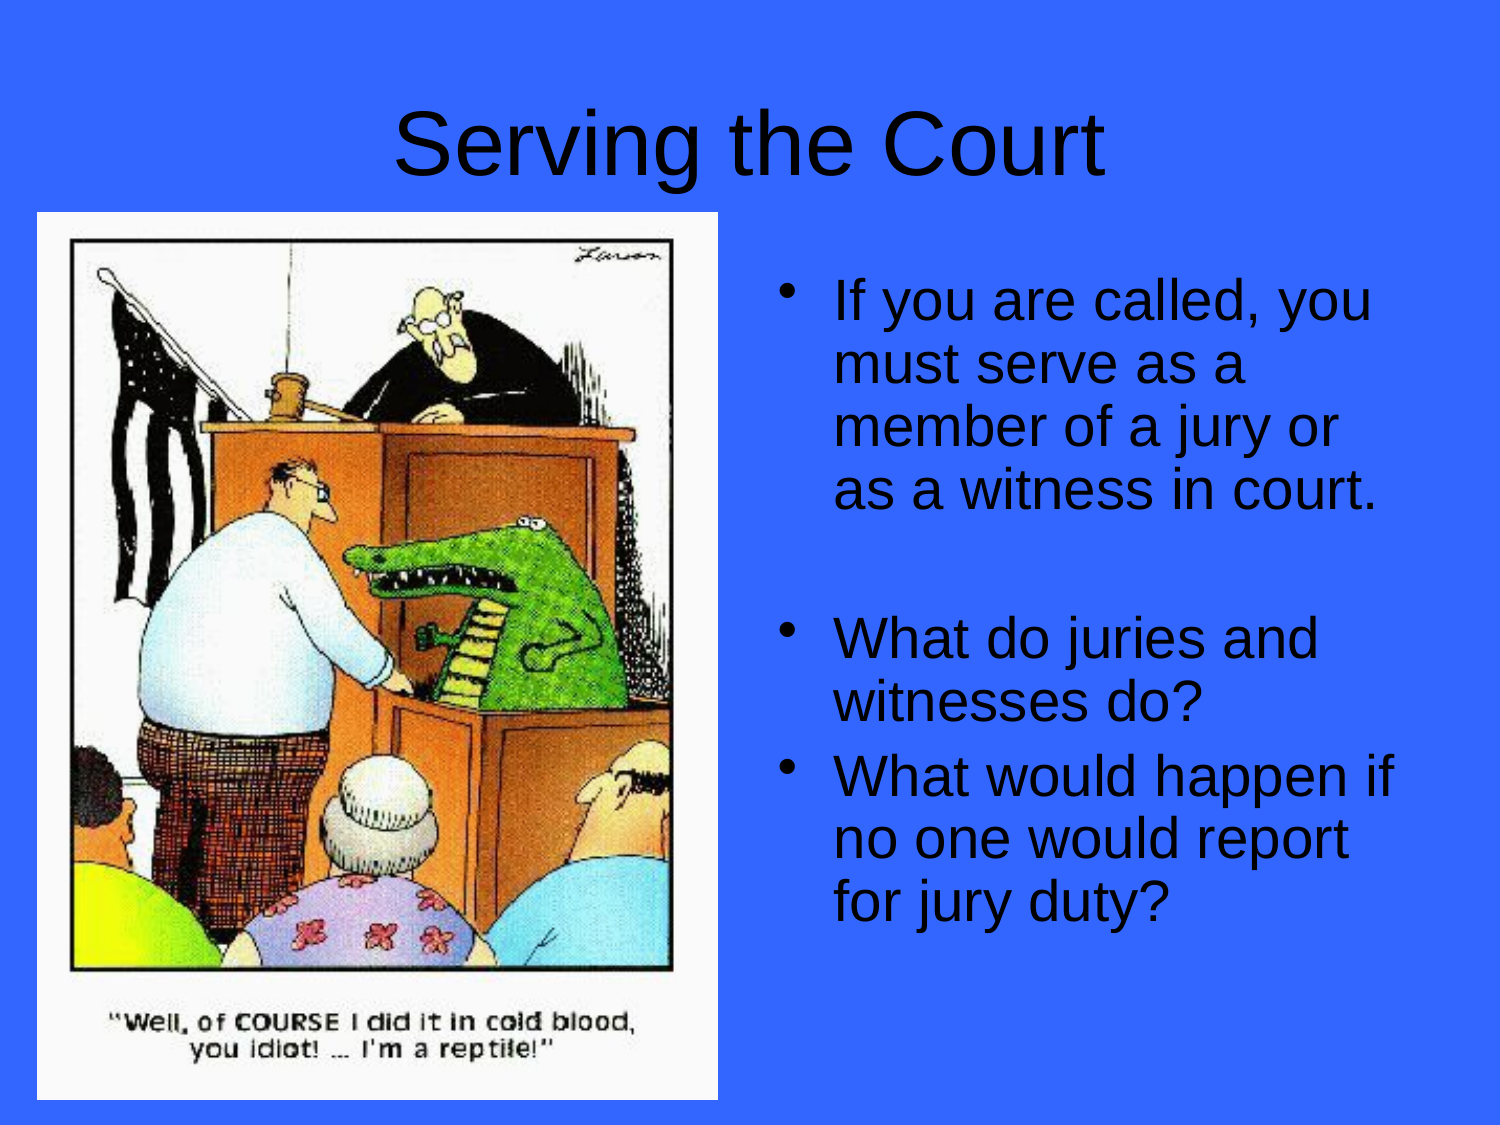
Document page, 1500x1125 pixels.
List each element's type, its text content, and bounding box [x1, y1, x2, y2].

picture [37, 212, 719, 1101]
title Serving the Court [75, 45, 1425, 233]
list If you are called, you must serve as a member of a jury or as a witness in court. What do juries and witnesses do? What would happen if no one would report for jury duty? [762, 262, 1425, 1005]
